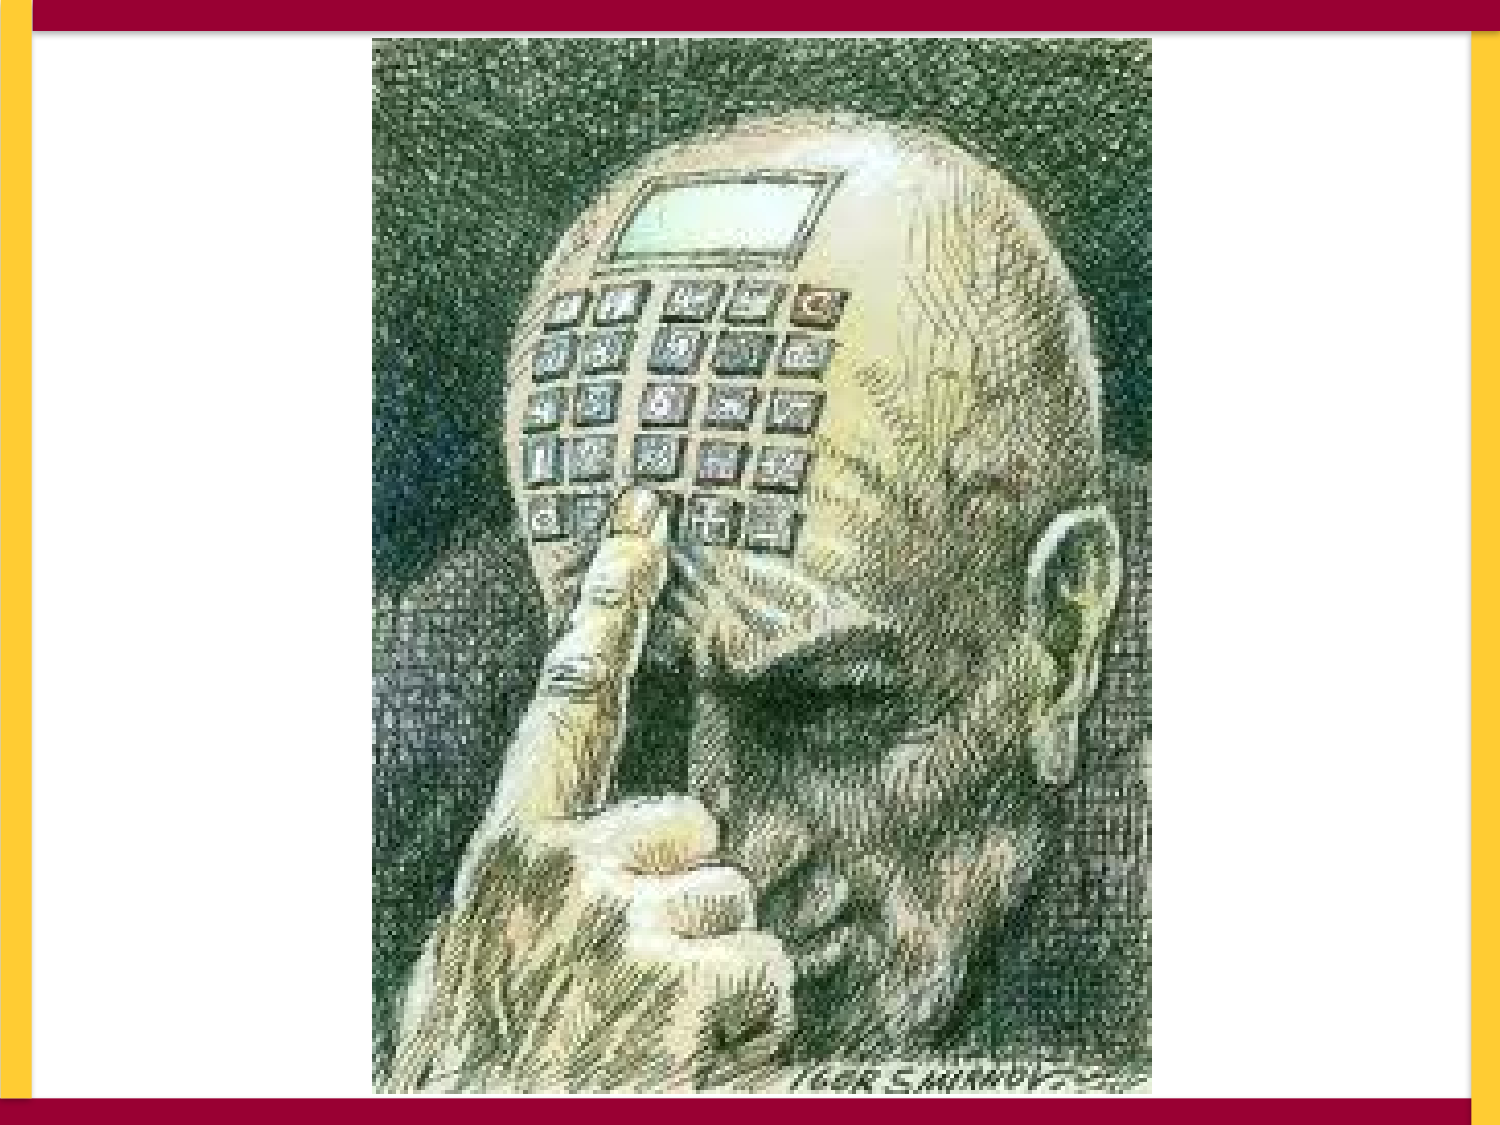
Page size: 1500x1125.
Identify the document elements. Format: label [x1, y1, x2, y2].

picture [371, 38, 1152, 1095]
